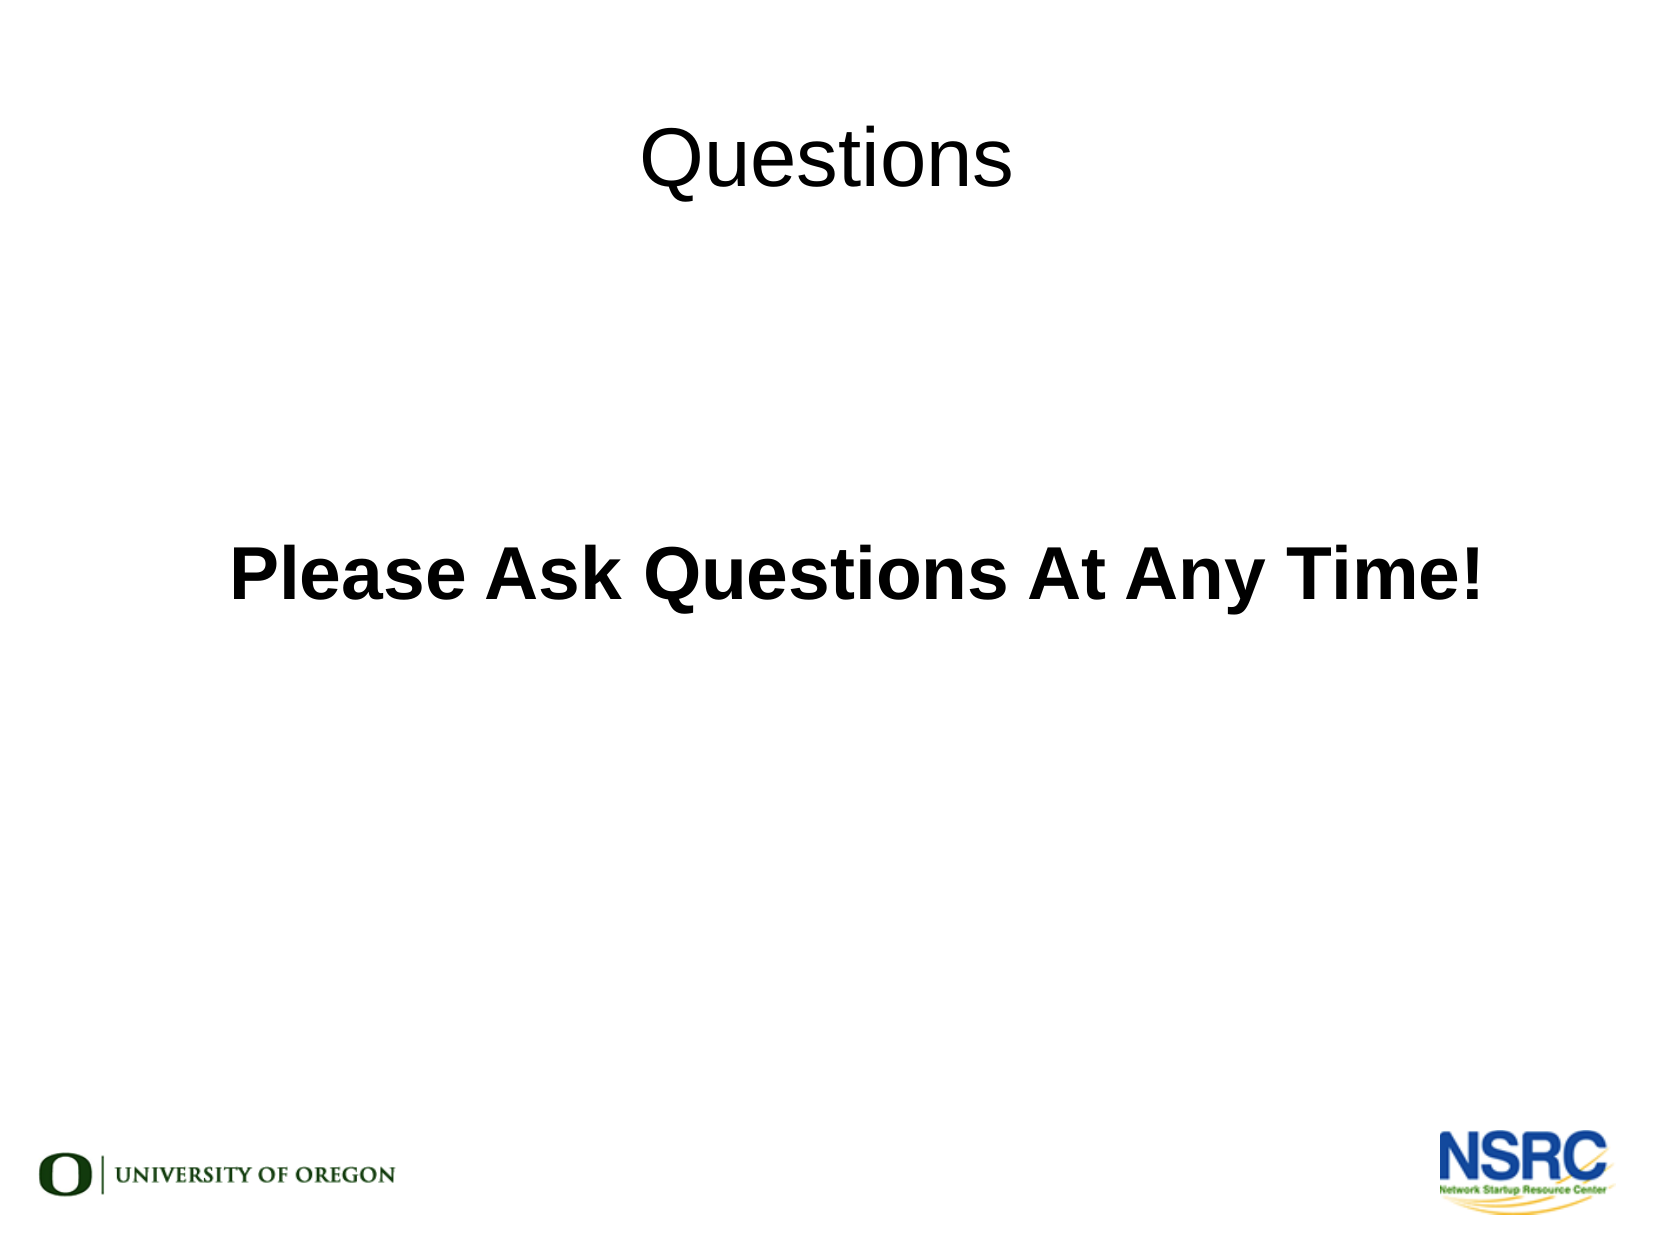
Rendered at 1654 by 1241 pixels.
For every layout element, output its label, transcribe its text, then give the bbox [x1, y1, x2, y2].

text_box Please Ask Questions At Any Time! [95, 436, 1621, 886]
picture [37, 1151, 397, 1198]
text_box Questions [83, 49, 1572, 257]
picture [1440, 1130, 1616, 1215]
